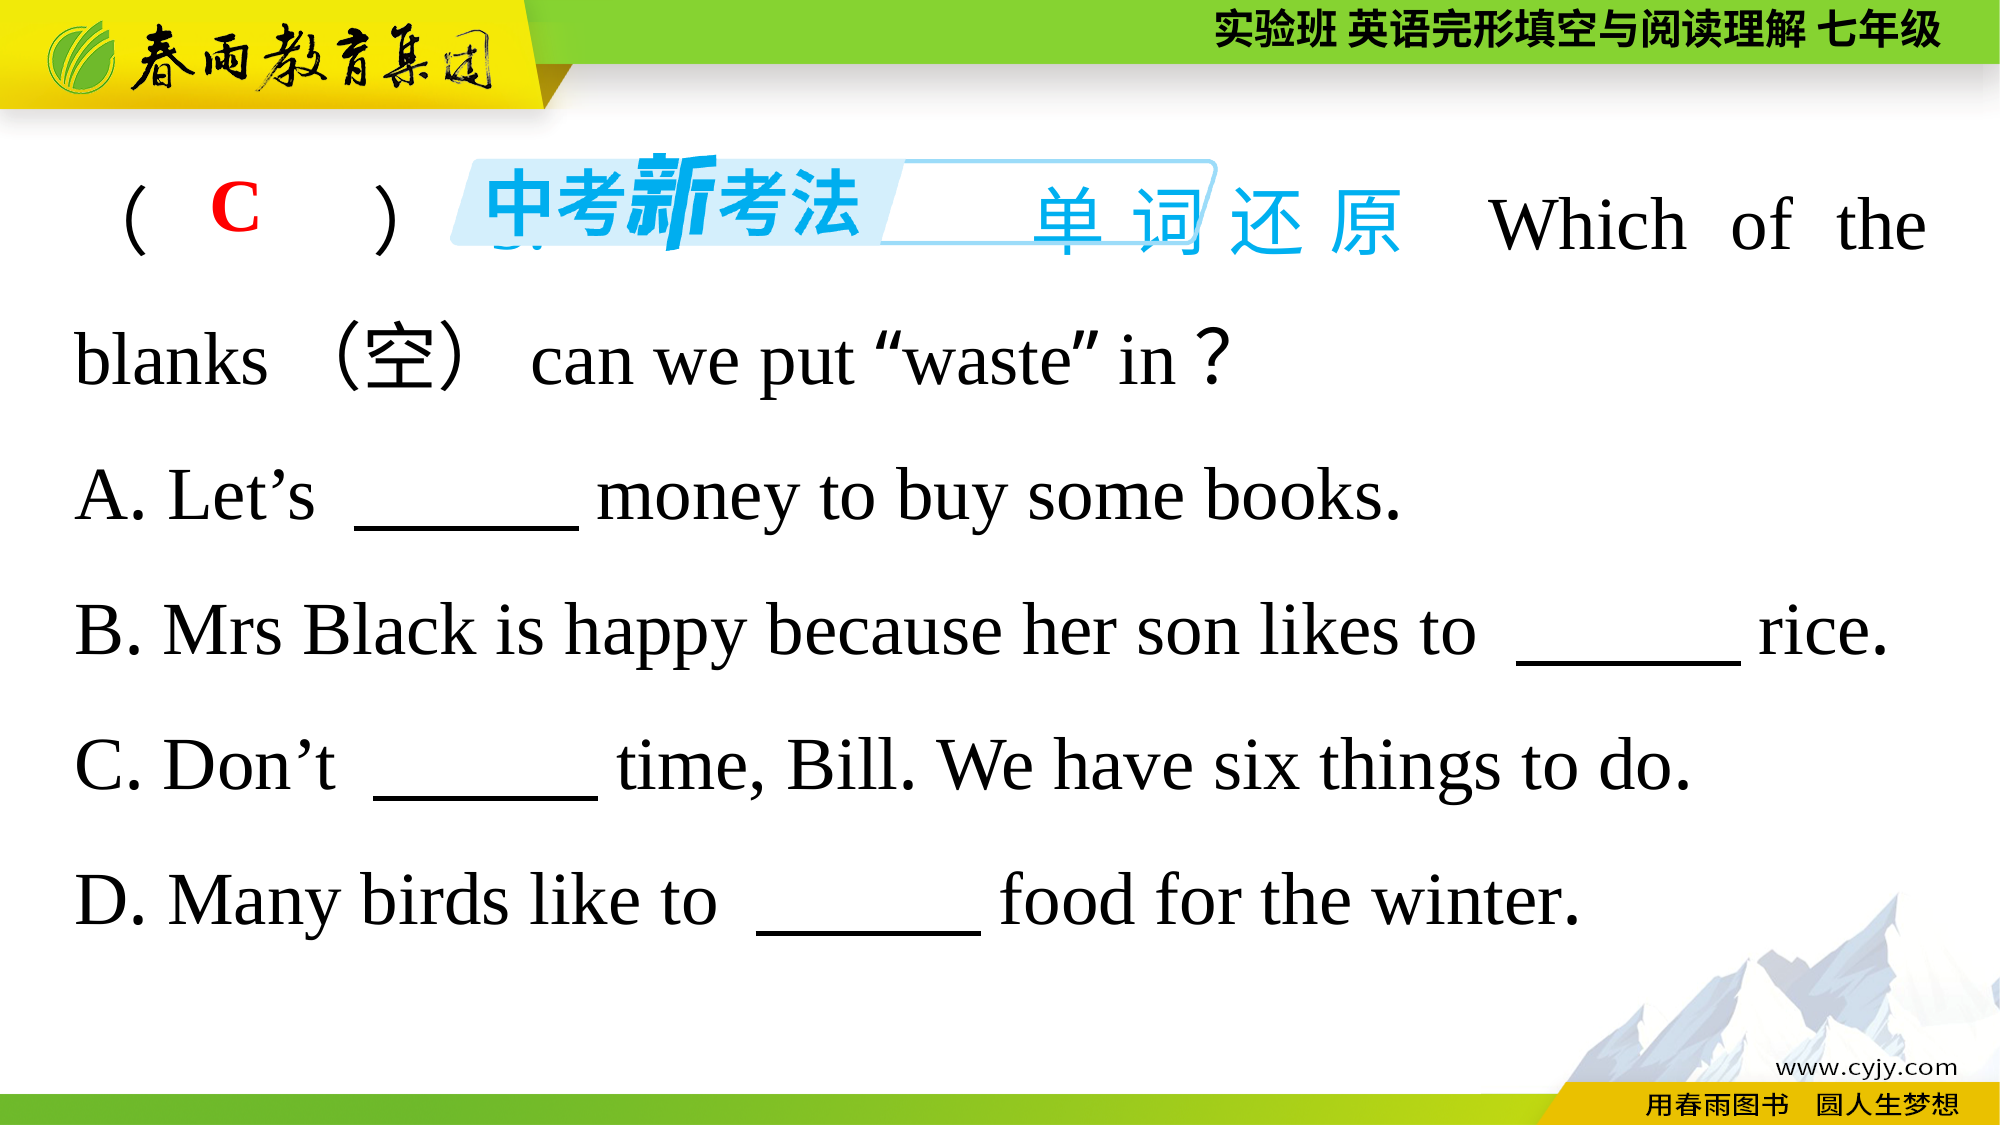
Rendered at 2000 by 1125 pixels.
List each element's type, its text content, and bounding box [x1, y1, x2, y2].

picture [0, 0, 2000, 1125]
text_box C [194, 148, 279, 254]
list （ ）3. 单词还原 Which of the blanks（空）can we put “waste” in？ A. Let’s money to buy some books. B. Mrs Black is happy because her son likes to rice. C. Don’t time, Bill. We have six things to do. D. Many birds like to food for the winter. [59, 122, 1944, 956]
